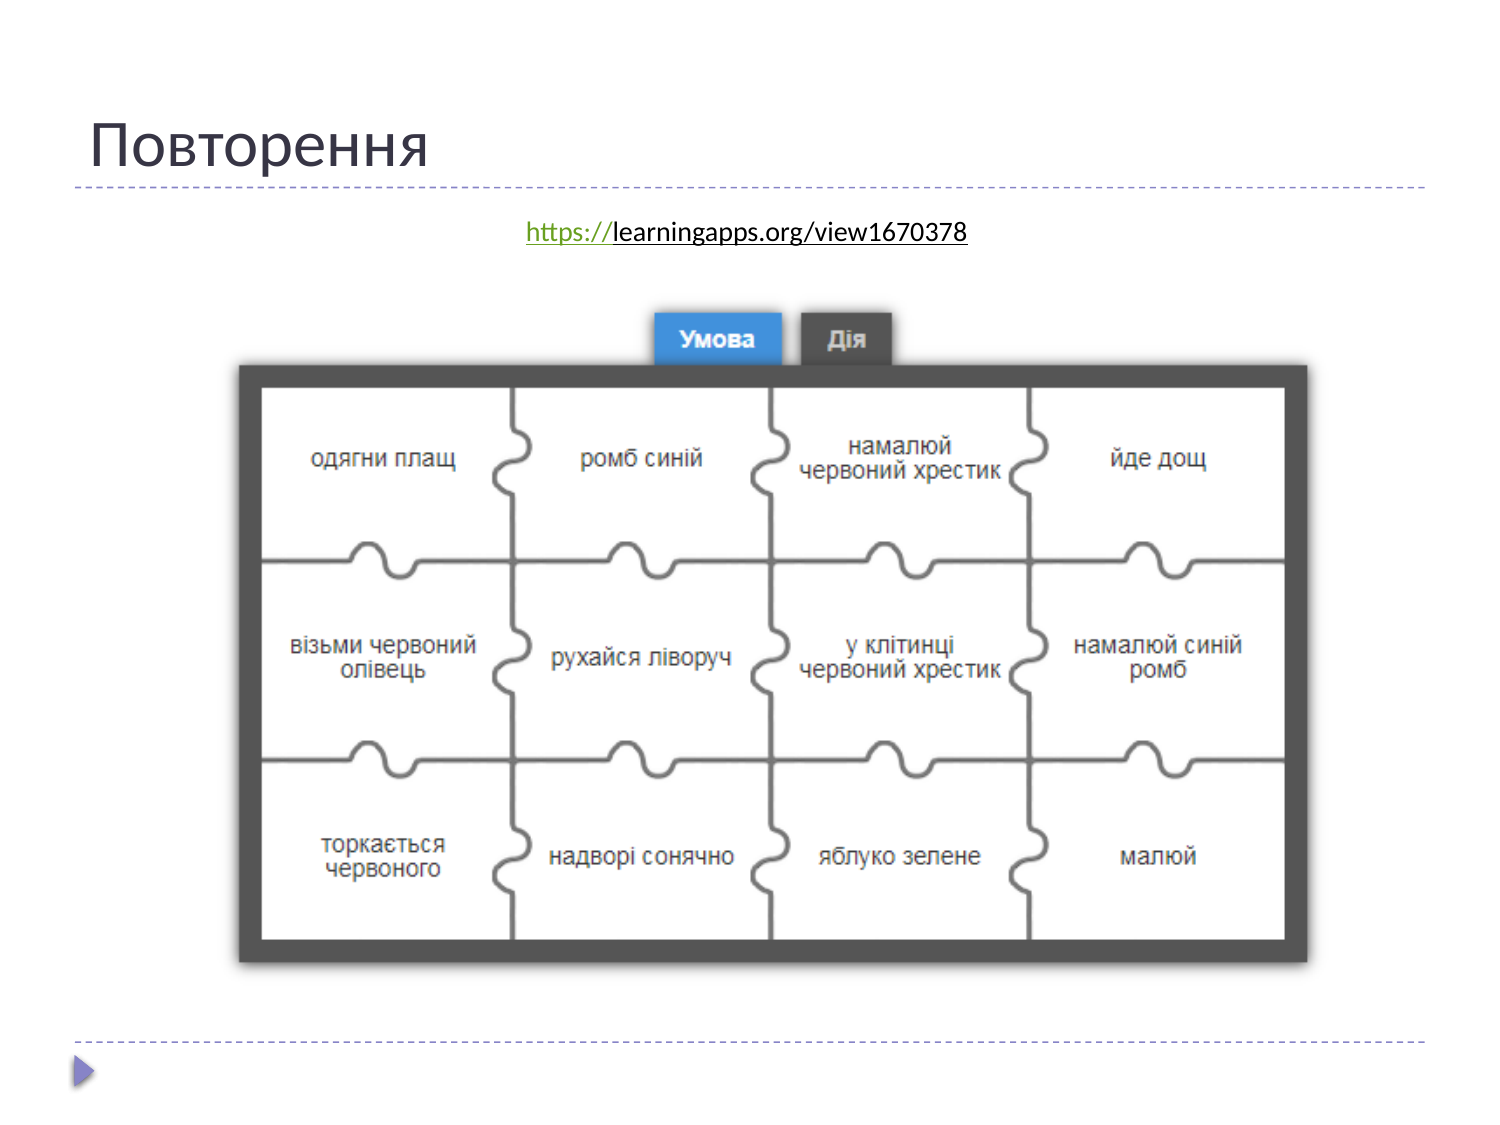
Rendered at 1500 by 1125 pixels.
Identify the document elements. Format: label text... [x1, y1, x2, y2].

picture [125, 273, 1381, 1037]
title Повторення [75, 37, 1425, 188]
text_box https://learningapps.org/view1670378 [511, 205, 989, 255]
